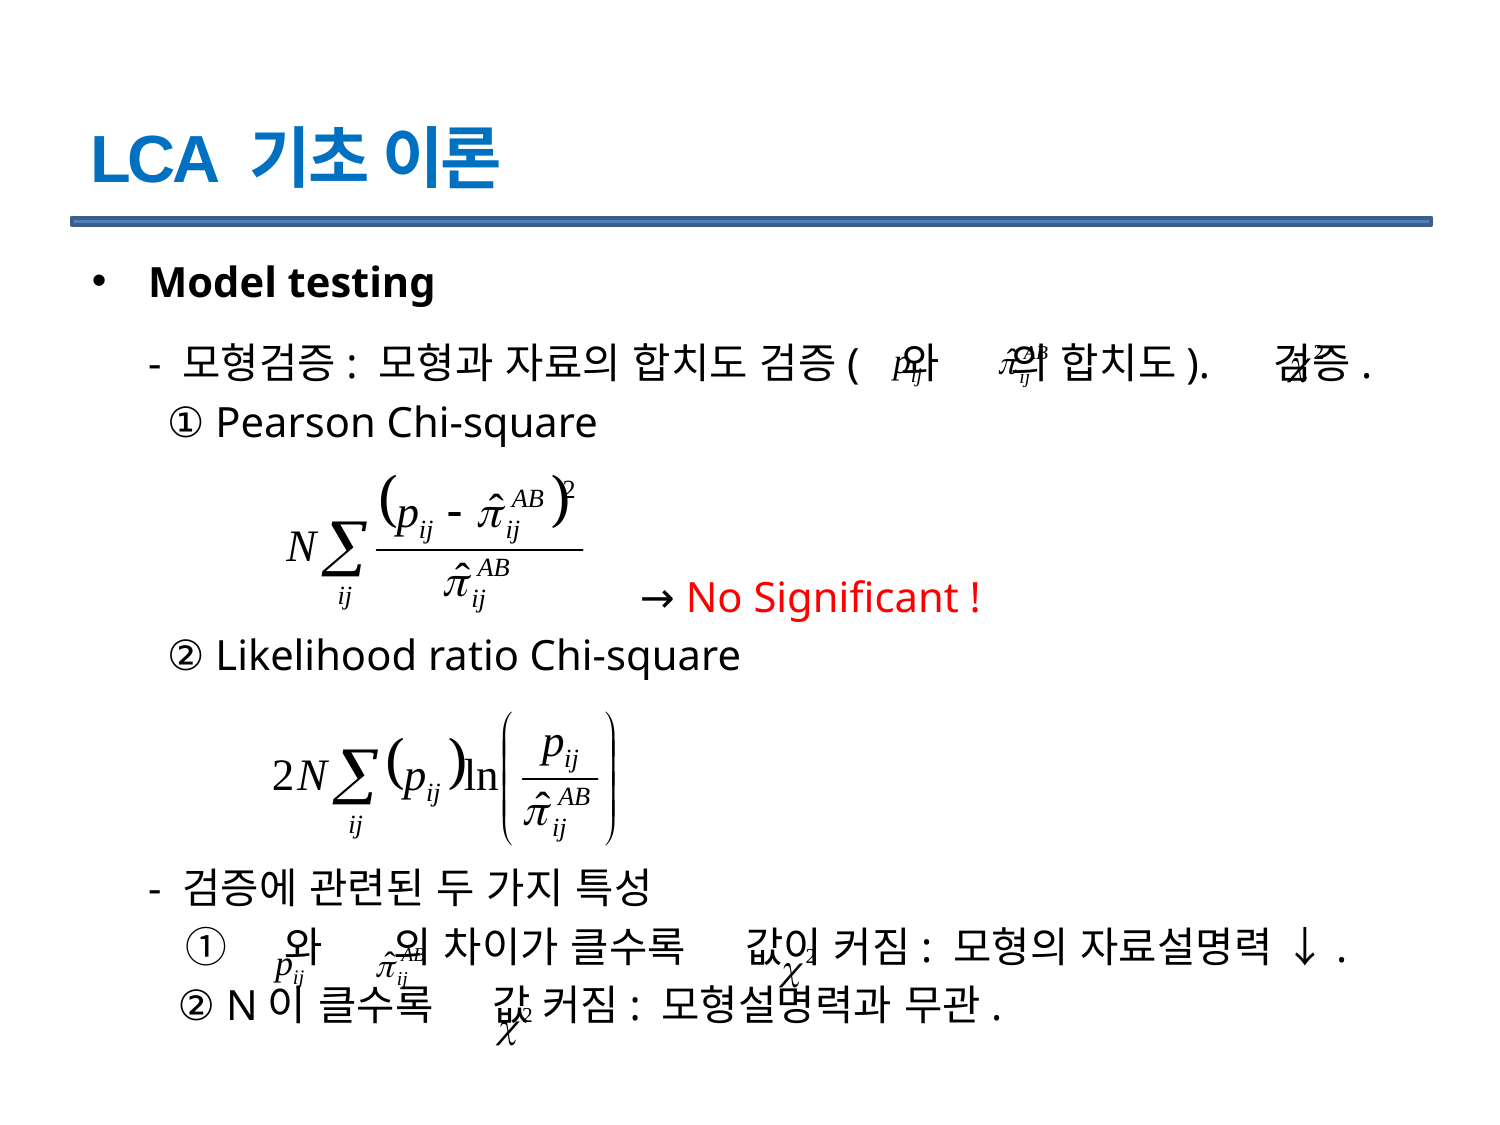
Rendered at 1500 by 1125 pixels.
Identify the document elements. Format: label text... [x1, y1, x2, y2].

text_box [489, 999, 540, 1055]
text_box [883, 337, 931, 395]
list Model testing - 모형검증: 모형과 자료의 합치도 검증( 와 의 합치도). 검증. ① Pearson Chi-square → No Significant ! ② Likelihood ratio Chi-square - 검증에 관련된 두 가지 특성 ① 와 의 차이가 클수록 값이 커짐: 모형의 자료설명력 ↓. ② N이 클수록 값 커짐: 모형설명력과 무관. [76, 247, 1483, 1095]
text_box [994, 337, 1054, 395]
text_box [264, 703, 629, 855]
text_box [277, 467, 593, 622]
title LCA 기초 이론 [74, 80, 1426, 232]
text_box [265, 940, 313, 997]
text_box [371, 940, 432, 997]
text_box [1281, 335, 1331, 392]
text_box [773, 940, 823, 996]
